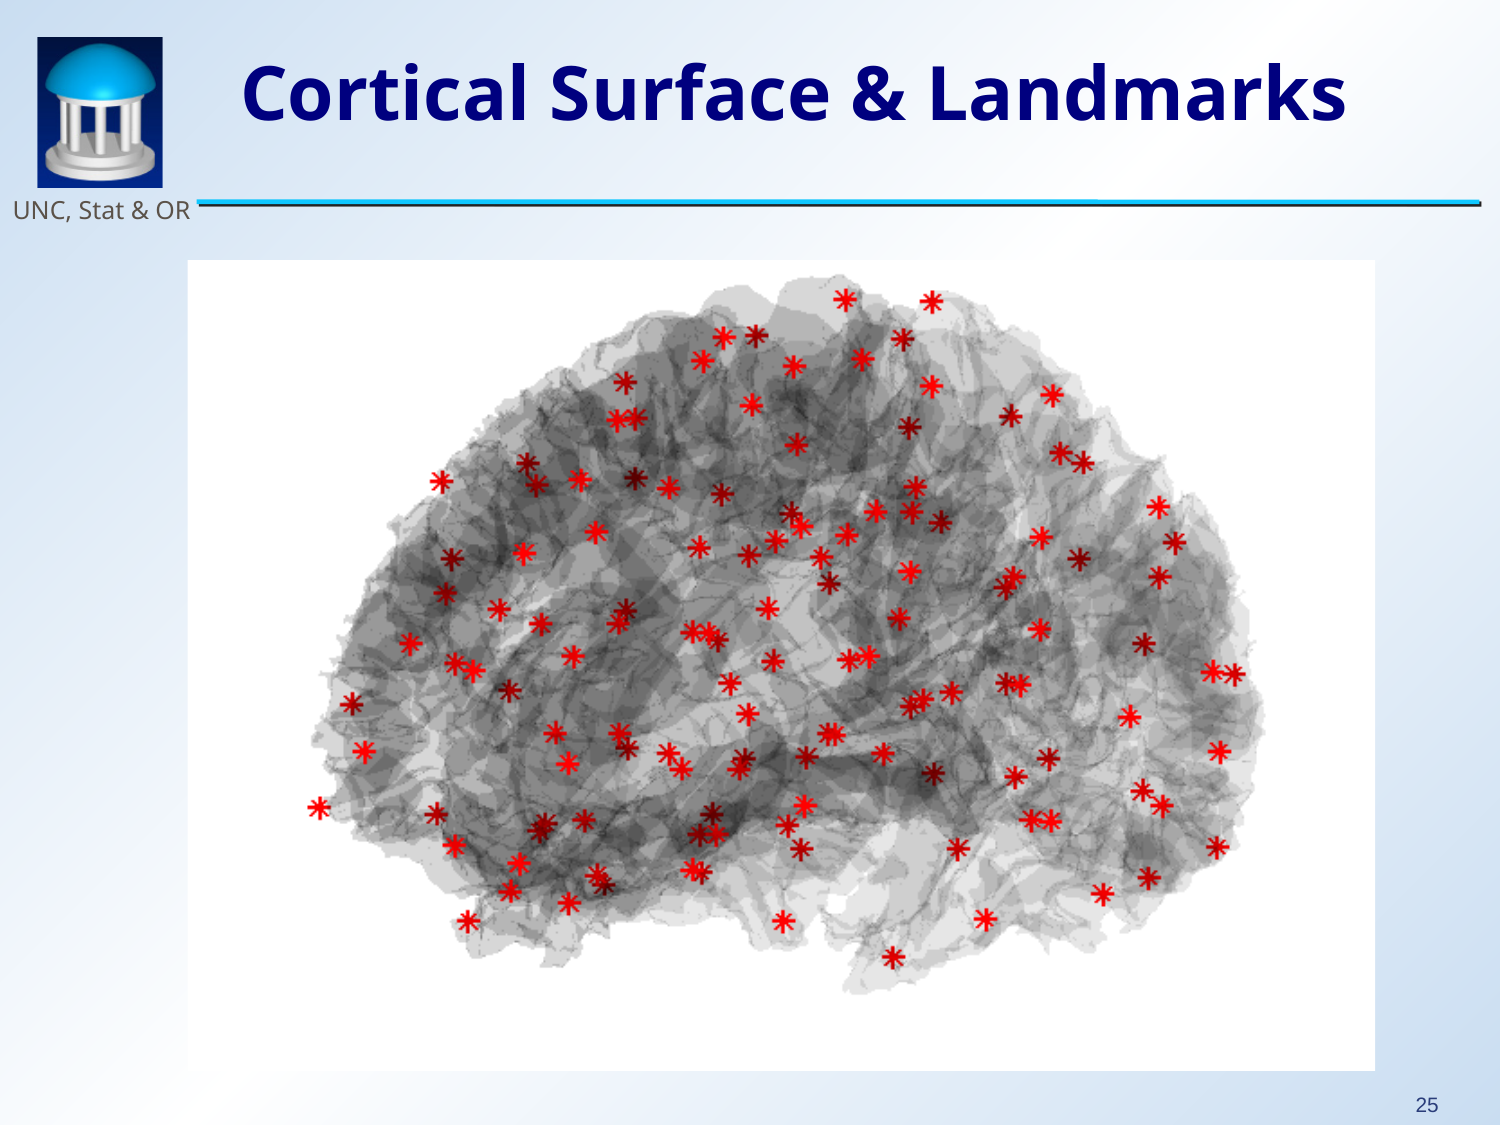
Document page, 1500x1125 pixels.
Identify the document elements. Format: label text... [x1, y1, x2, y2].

picture [187, 260, 1376, 1071]
title Cortical Surface & Landmarks [224, 24, 1398, 156]
